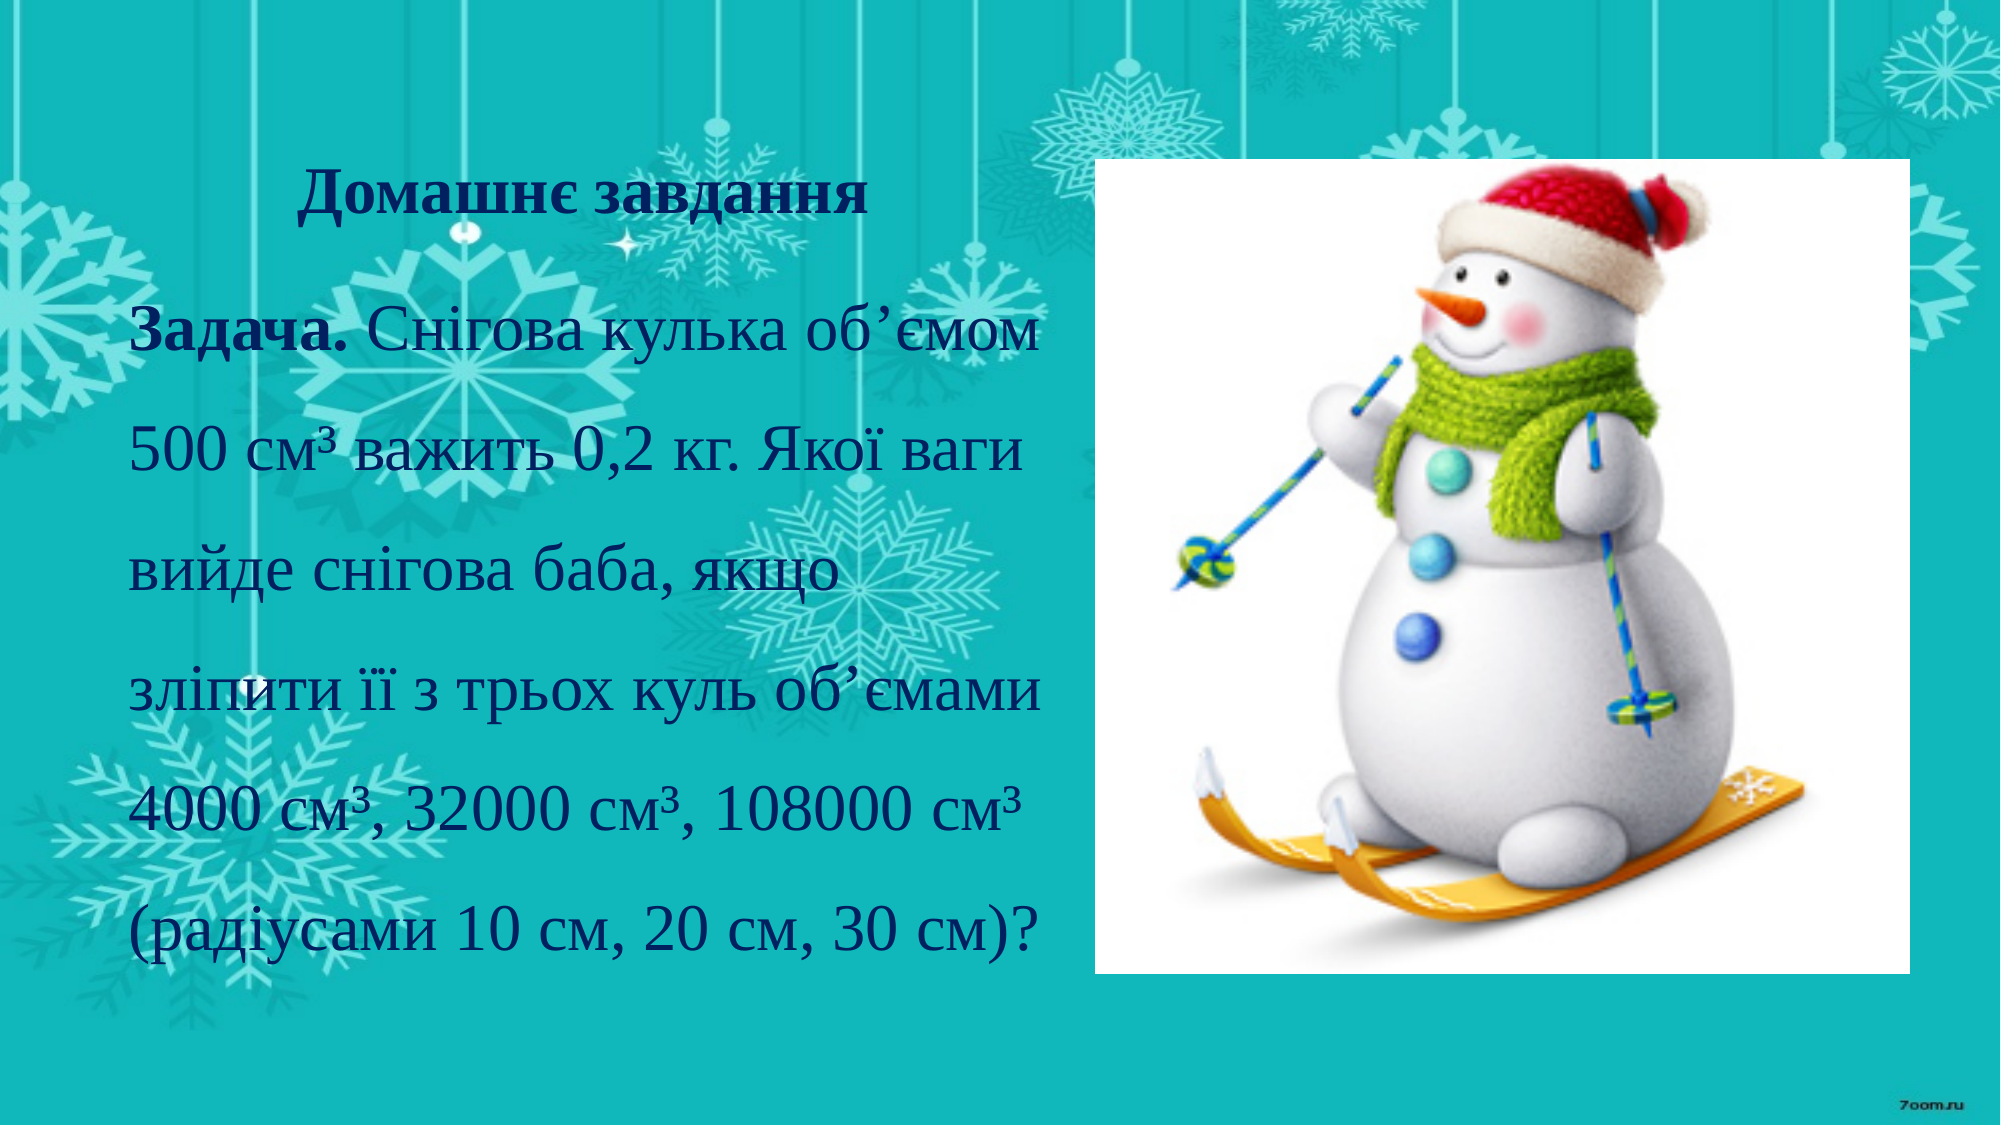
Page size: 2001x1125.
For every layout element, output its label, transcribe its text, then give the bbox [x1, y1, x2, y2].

text_box Домашнє завдання Задача. Снігова кулька об’ємом 500 см³ важить 0,2 кг. Якої ваги вийде снігова баба, якщо зліпити її з трьох куль об’ємами 4000 см³, 32000 см³, 108000 см³ (радіусами 10 см, 20 см, 30 см)? [114, 99, 1071, 971]
picture [0, 0, 2001, 1125]
